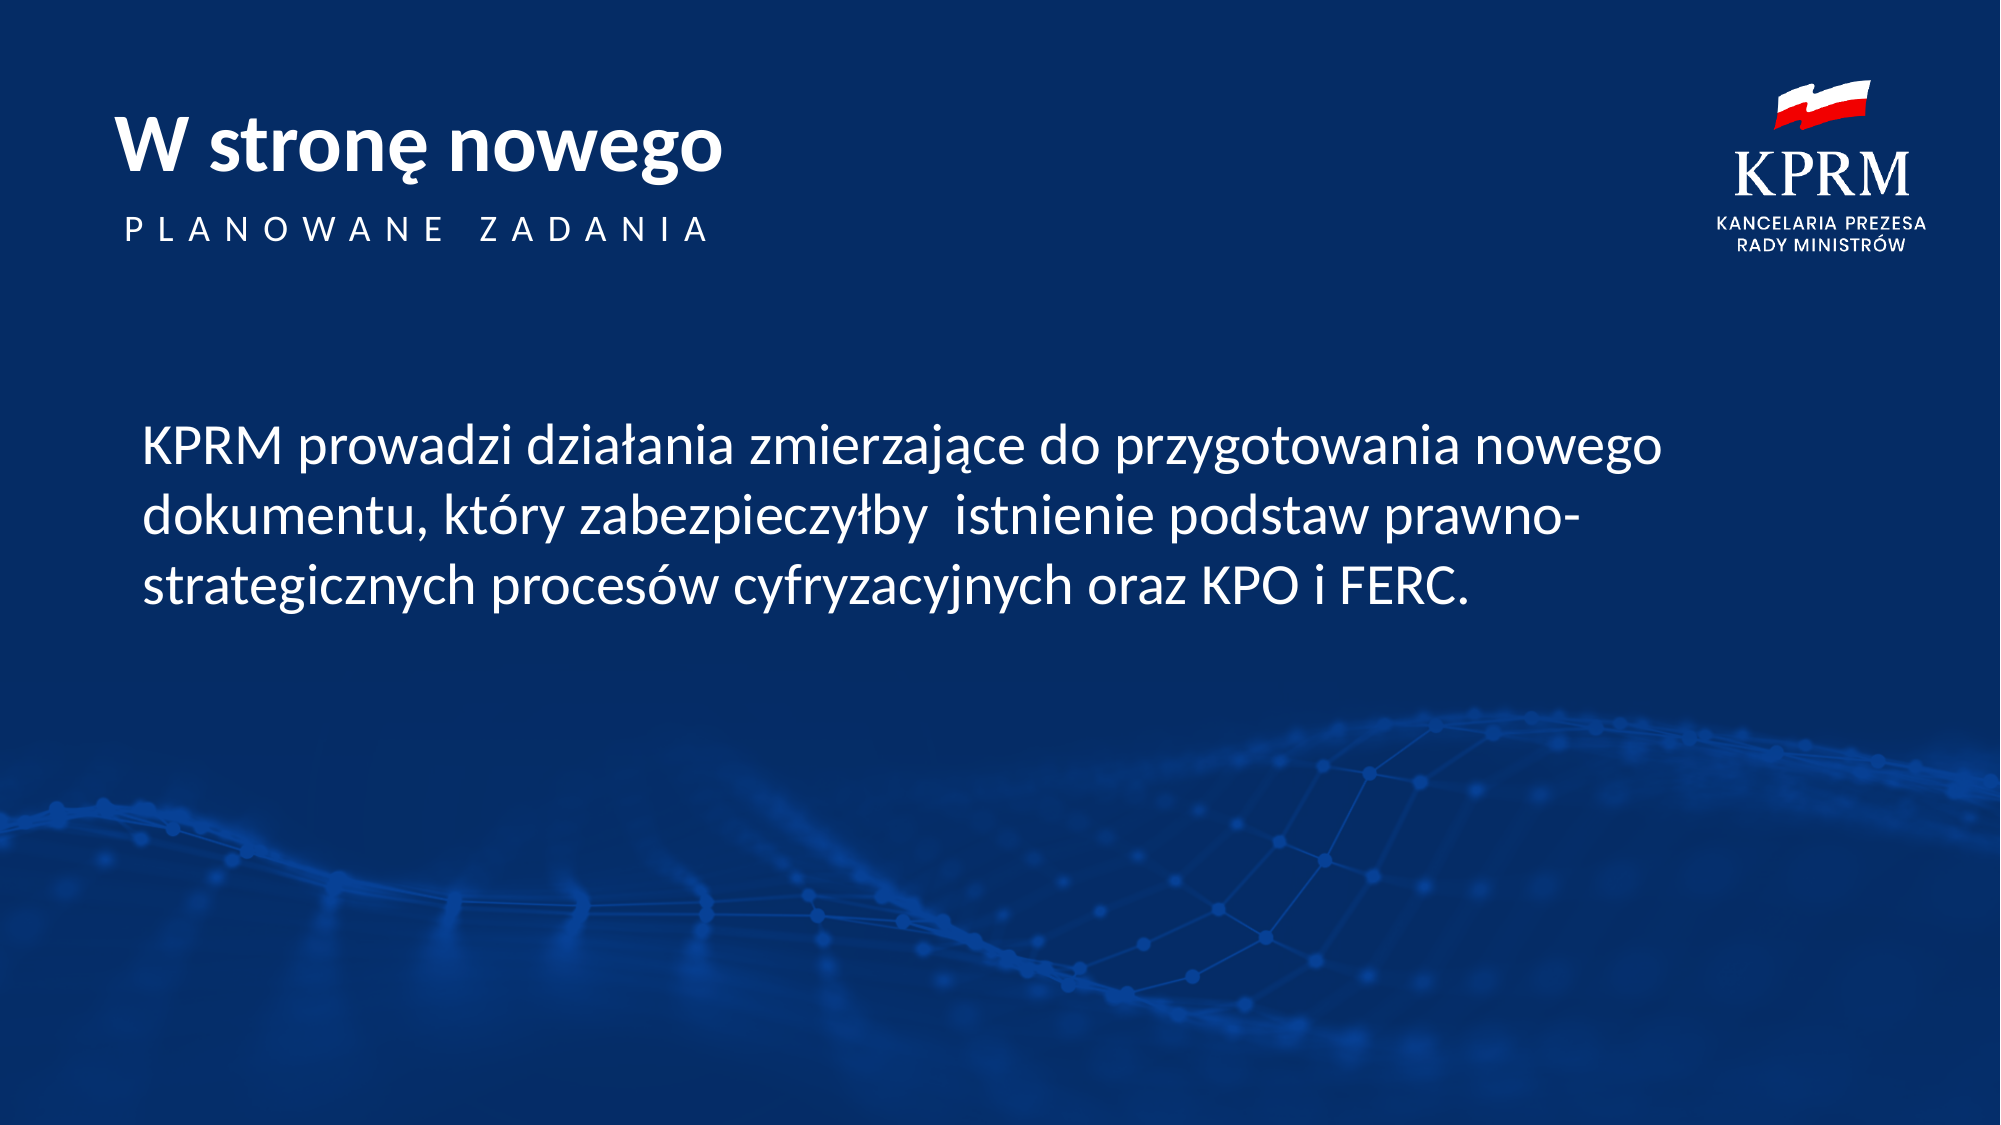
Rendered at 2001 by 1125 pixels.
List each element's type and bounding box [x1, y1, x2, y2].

picture [1701, 46, 1942, 285]
text_box [0, 0, 2000, 1125]
